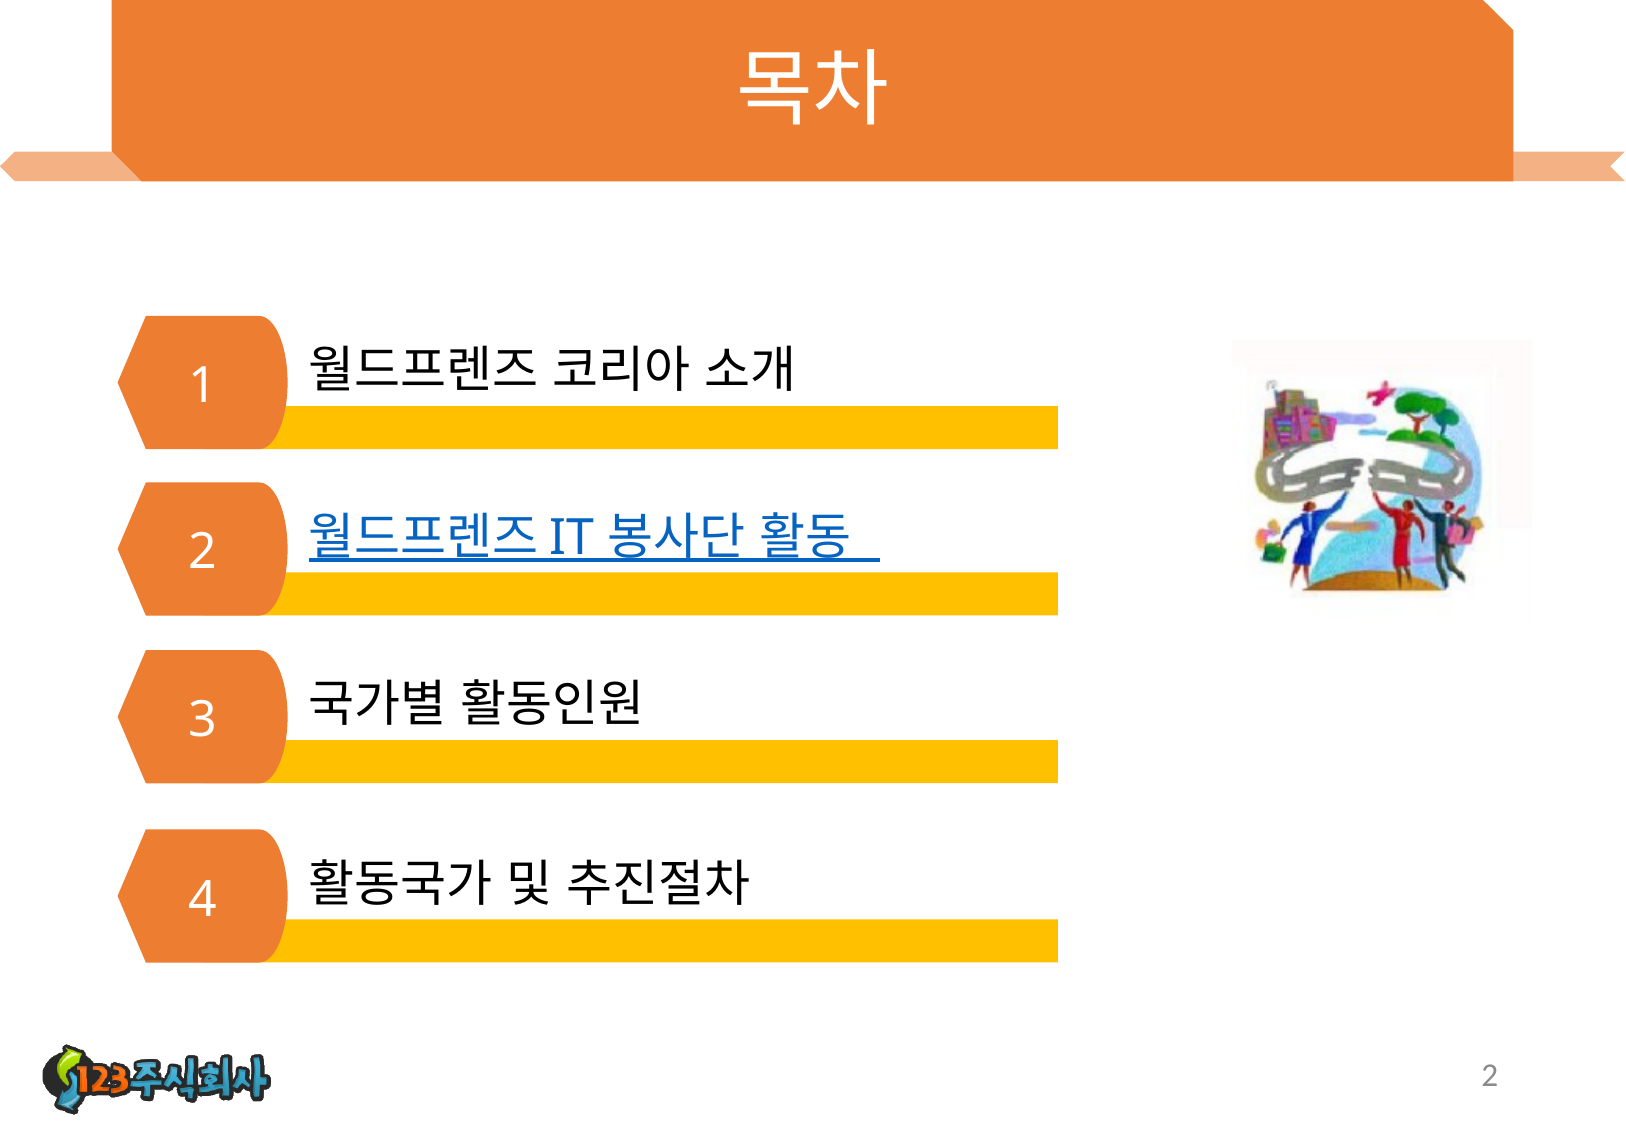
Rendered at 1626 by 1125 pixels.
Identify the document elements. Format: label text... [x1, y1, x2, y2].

text_box 1 [116, 314, 289, 451]
picture [31, 1032, 281, 1125]
text_box 3 [116, 649, 289, 785]
title 목차 [0, 3, 1625, 182]
text_box [266, 918, 1059, 963]
text_box 활동국가 및 추진절차 [293, 843, 1001, 919]
text_box [265, 405, 1059, 450]
picture [1231, 340, 1533, 625]
text_box 4 [116, 828, 289, 964]
text_box 국가별 활동인원 [293, 664, 1001, 740]
slide_number 2 [1147, 1042, 1514, 1103]
text_box 월드프렌즈 코리아 소개 [293, 330, 1001, 405]
text_box 2 [116, 481, 289, 617]
text_box 월드프렌즈 IT 봉사단 활동 [293, 496, 1001, 584]
text_box [264, 571, 1059, 617]
text_box [265, 739, 1059, 784]
